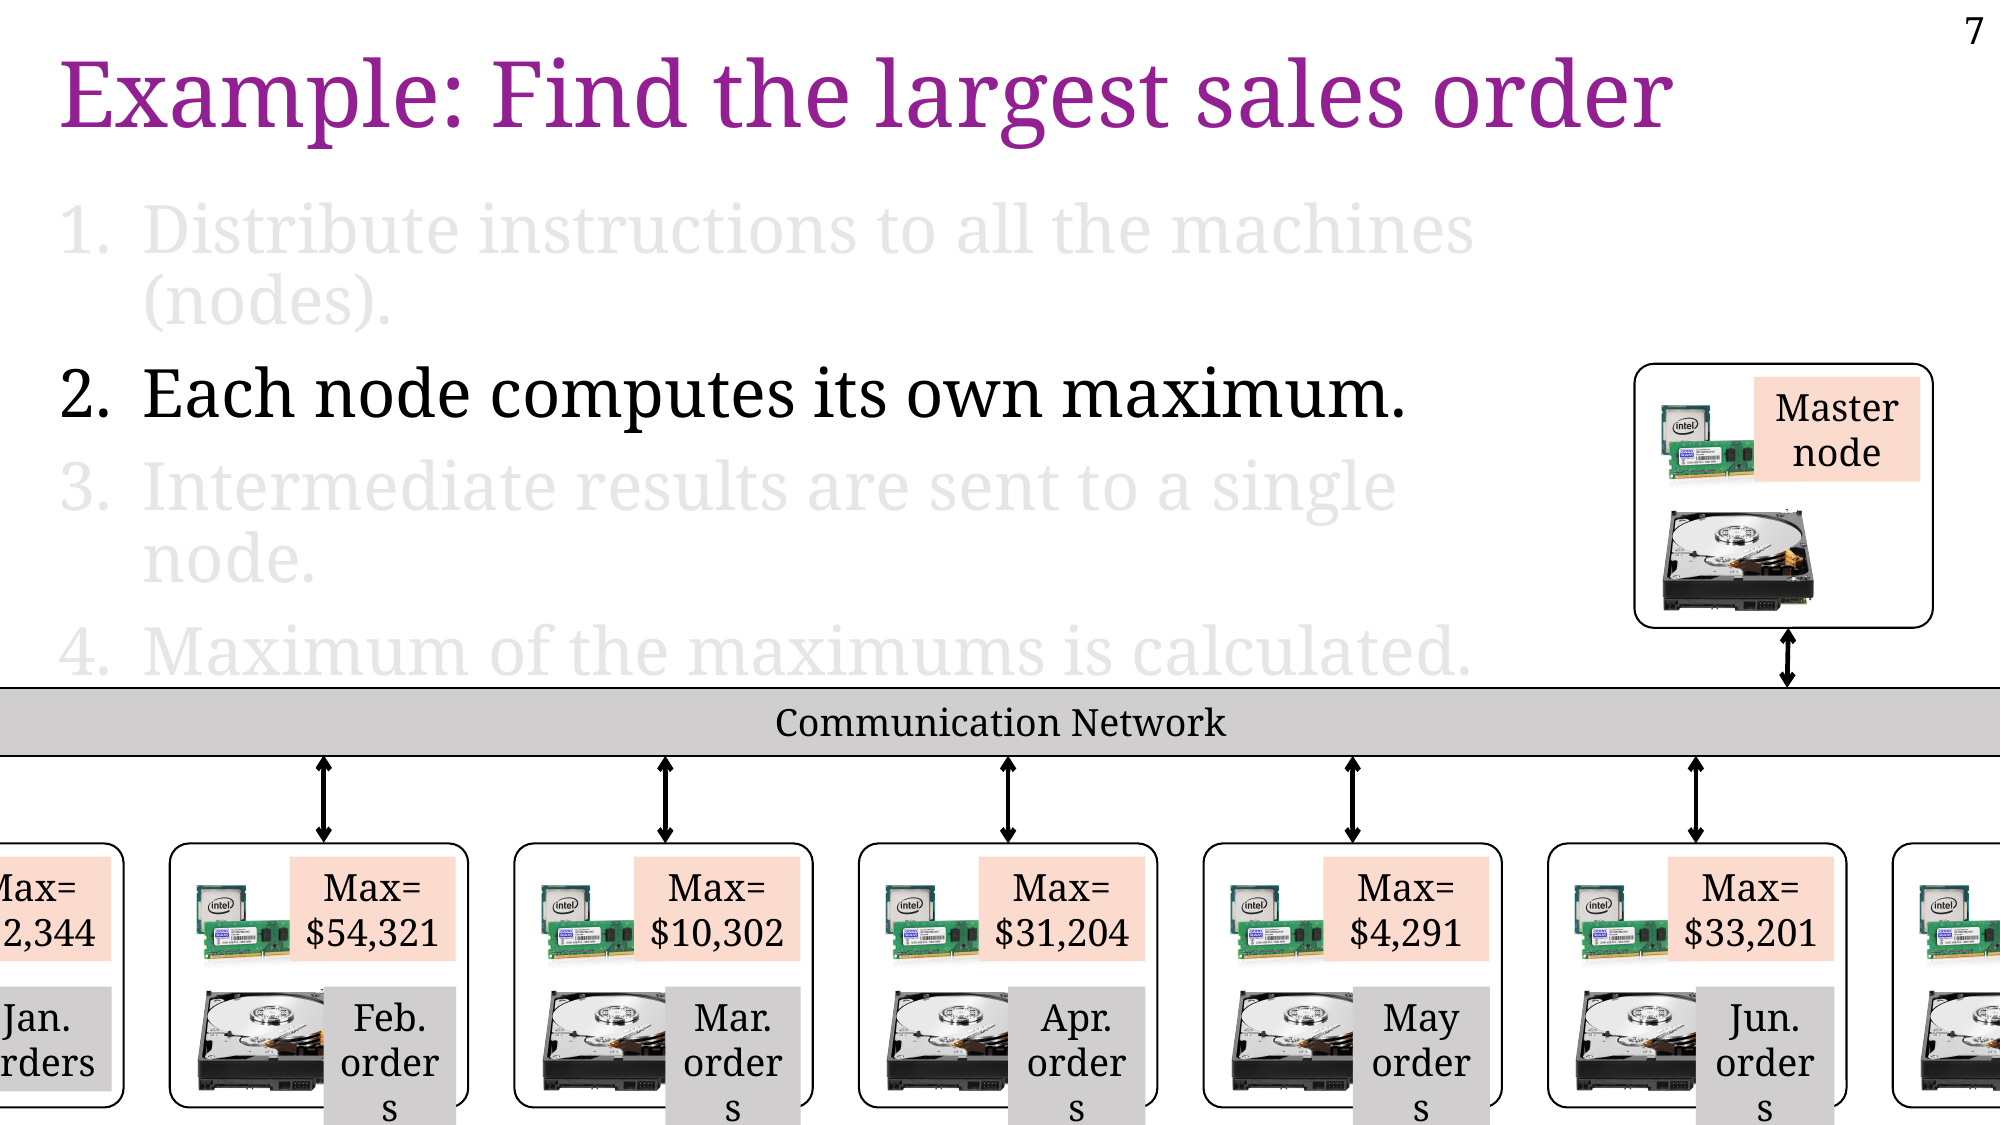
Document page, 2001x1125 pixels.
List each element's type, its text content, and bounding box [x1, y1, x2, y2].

text_box Feb. orders [323, 986, 457, 1125]
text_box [191, 882, 337, 969]
text_box Mar. orders [665, 986, 801, 1125]
text_box [513, 842, 814, 1109]
text_box Jan. orders [0, 986, 112, 1092]
text_box Max= $4,291 [1323, 856, 1490, 962]
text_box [1225, 882, 1370, 969]
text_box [1634, 363, 1933, 628]
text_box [1914, 882, 2000, 969]
picture [197, 988, 349, 1091]
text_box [1569, 882, 1715, 969]
text_box Max= $54,321 [289, 856, 456, 962]
text_box May orders [1352, 986, 1490, 1125]
text_box [1891, 842, 2000, 1109]
text_box Max= $33,201 [1667, 856, 1835, 962]
text_box Max= $31,204 [978, 856, 1145, 962]
text_box Communication Network [0, 687, 2000, 757]
title Example: Find the largest sales order [43, 25, 1953, 171]
text_box Apr. orders [1008, 986, 1146, 1125]
text_box [1202, 842, 1503, 1109]
text_box [1547, 842, 1848, 1109]
text_box Jun. orders [1695, 986, 1835, 1125]
picture [542, 988, 694, 1091]
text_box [536, 882, 681, 969]
text_box [168, 842, 470, 1109]
text_box [857, 842, 1159, 1109]
picture [1575, 988, 1727, 1091]
picture [1231, 988, 1383, 1091]
list Distribute instructions to all the machines (nodes). Each node computes its own maximum. Intermediate results are sent to a single node. Maximum of the maximums is calculated. [43, 188, 1528, 566]
text_box [0, 842, 125, 1109]
text_box Max= $32,344 [0, 856, 112, 962]
text_box Max= $10,302 [634, 856, 801, 962]
picture [886, 988, 1038, 1091]
picture [1920, 988, 2000, 1091]
picture [0, 988, 4, 1091]
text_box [880, 882, 1026, 969]
